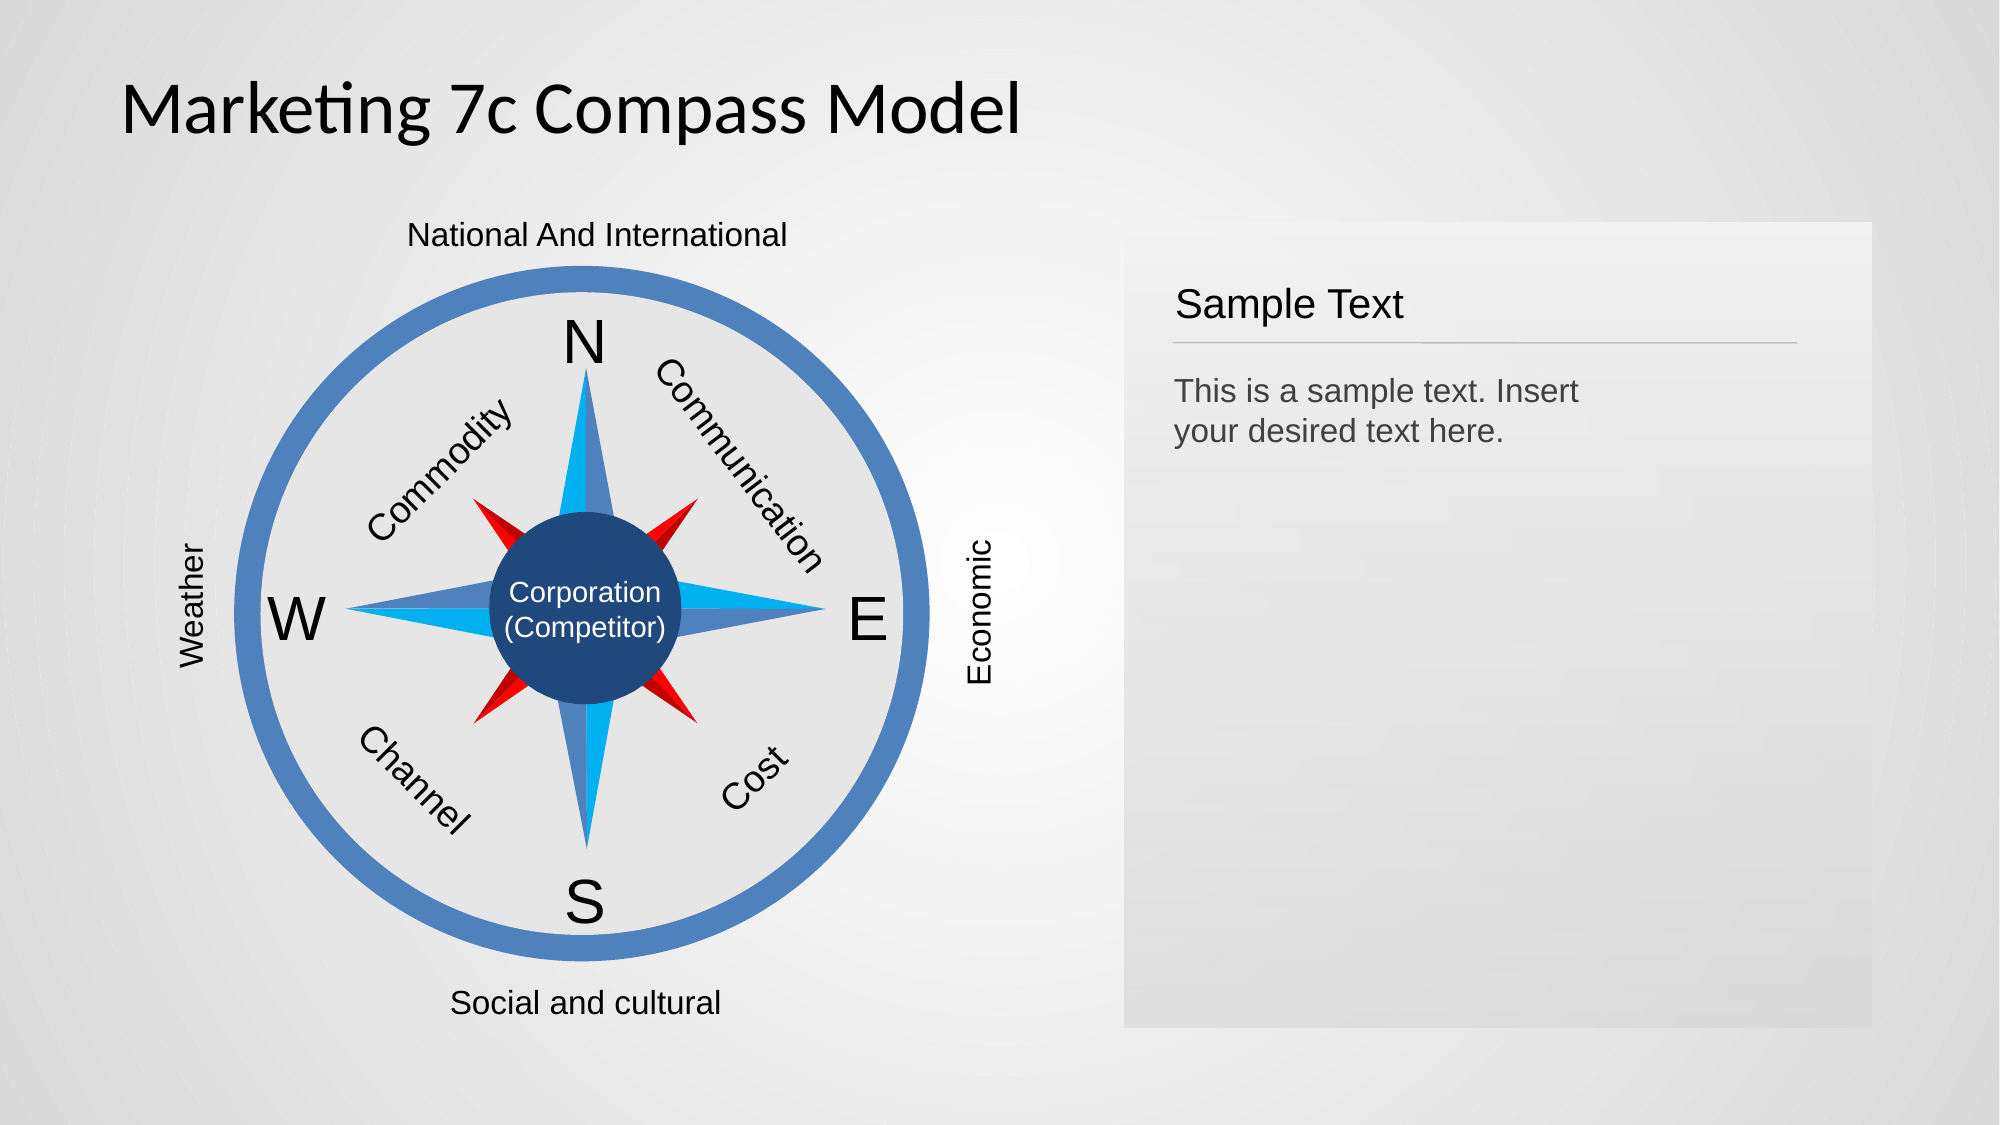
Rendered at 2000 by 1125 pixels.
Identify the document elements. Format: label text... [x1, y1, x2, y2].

text_box This is a sample text. Insert your desired text here. [1159, 361, 1668, 457]
title Marketing 7c Compass Model [99, 45, 1900, 162]
text_box Sample Text [1160, 268, 1420, 334]
text_box [1123, 220, 1873, 1030]
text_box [161, 205, 1002, 1026]
